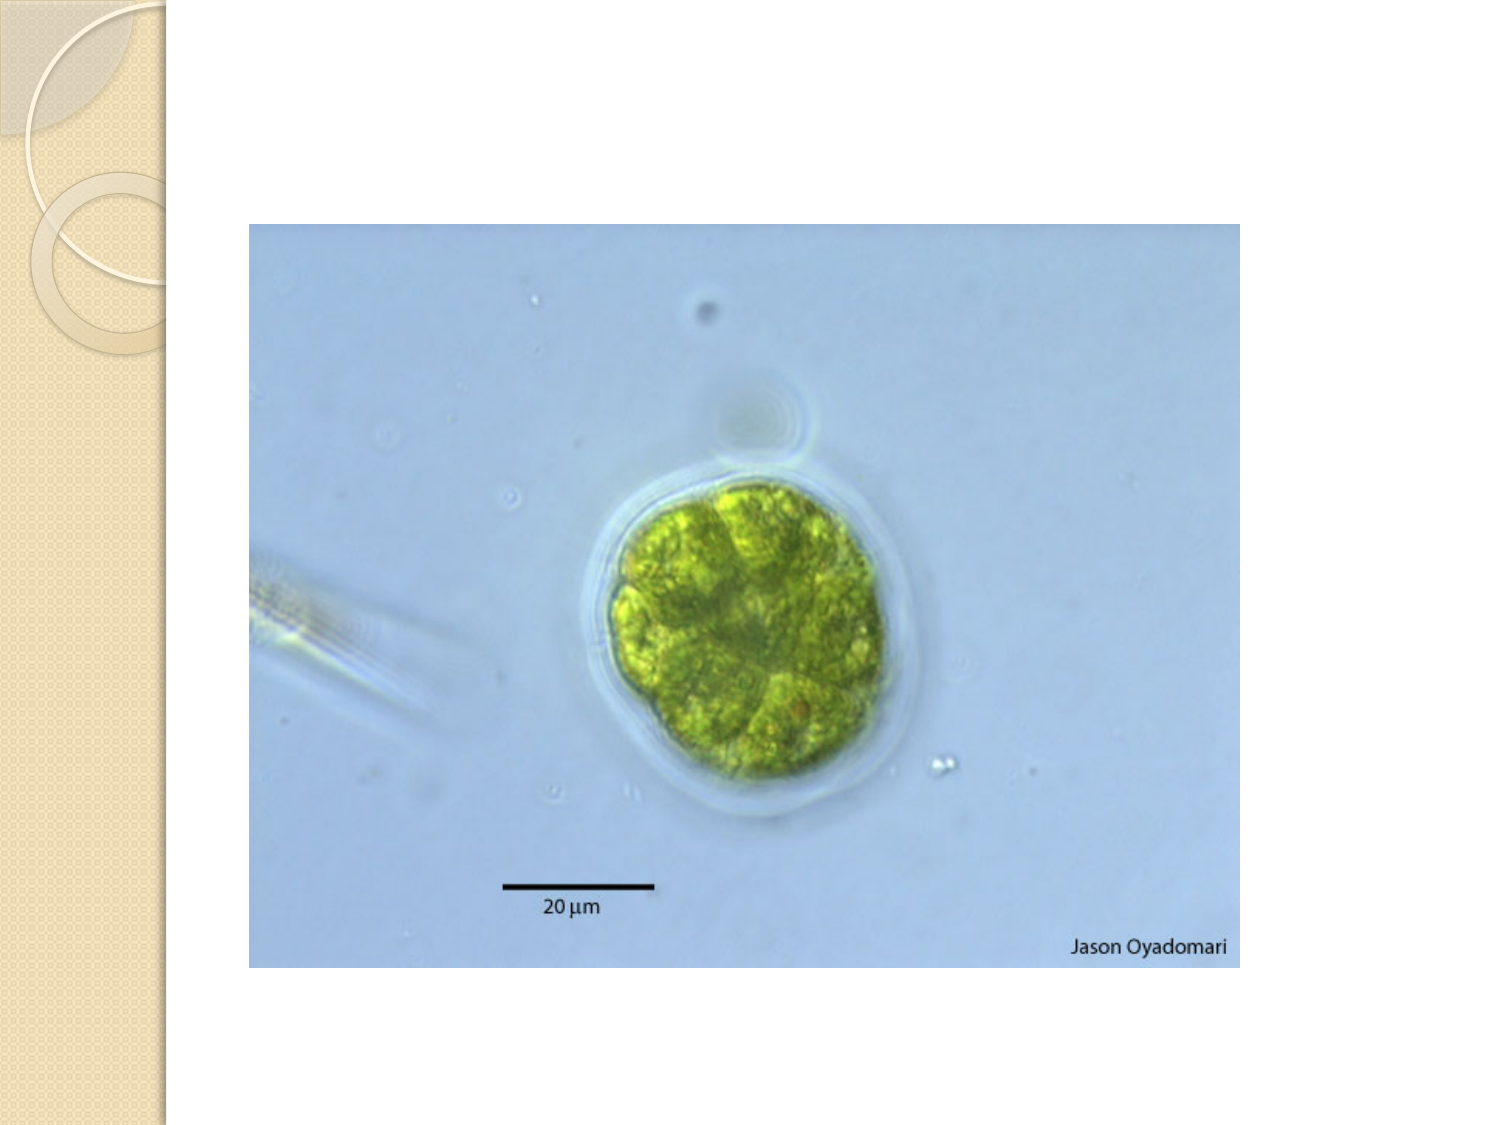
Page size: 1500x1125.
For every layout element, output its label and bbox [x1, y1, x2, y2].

list [249, 224, 1241, 968]
